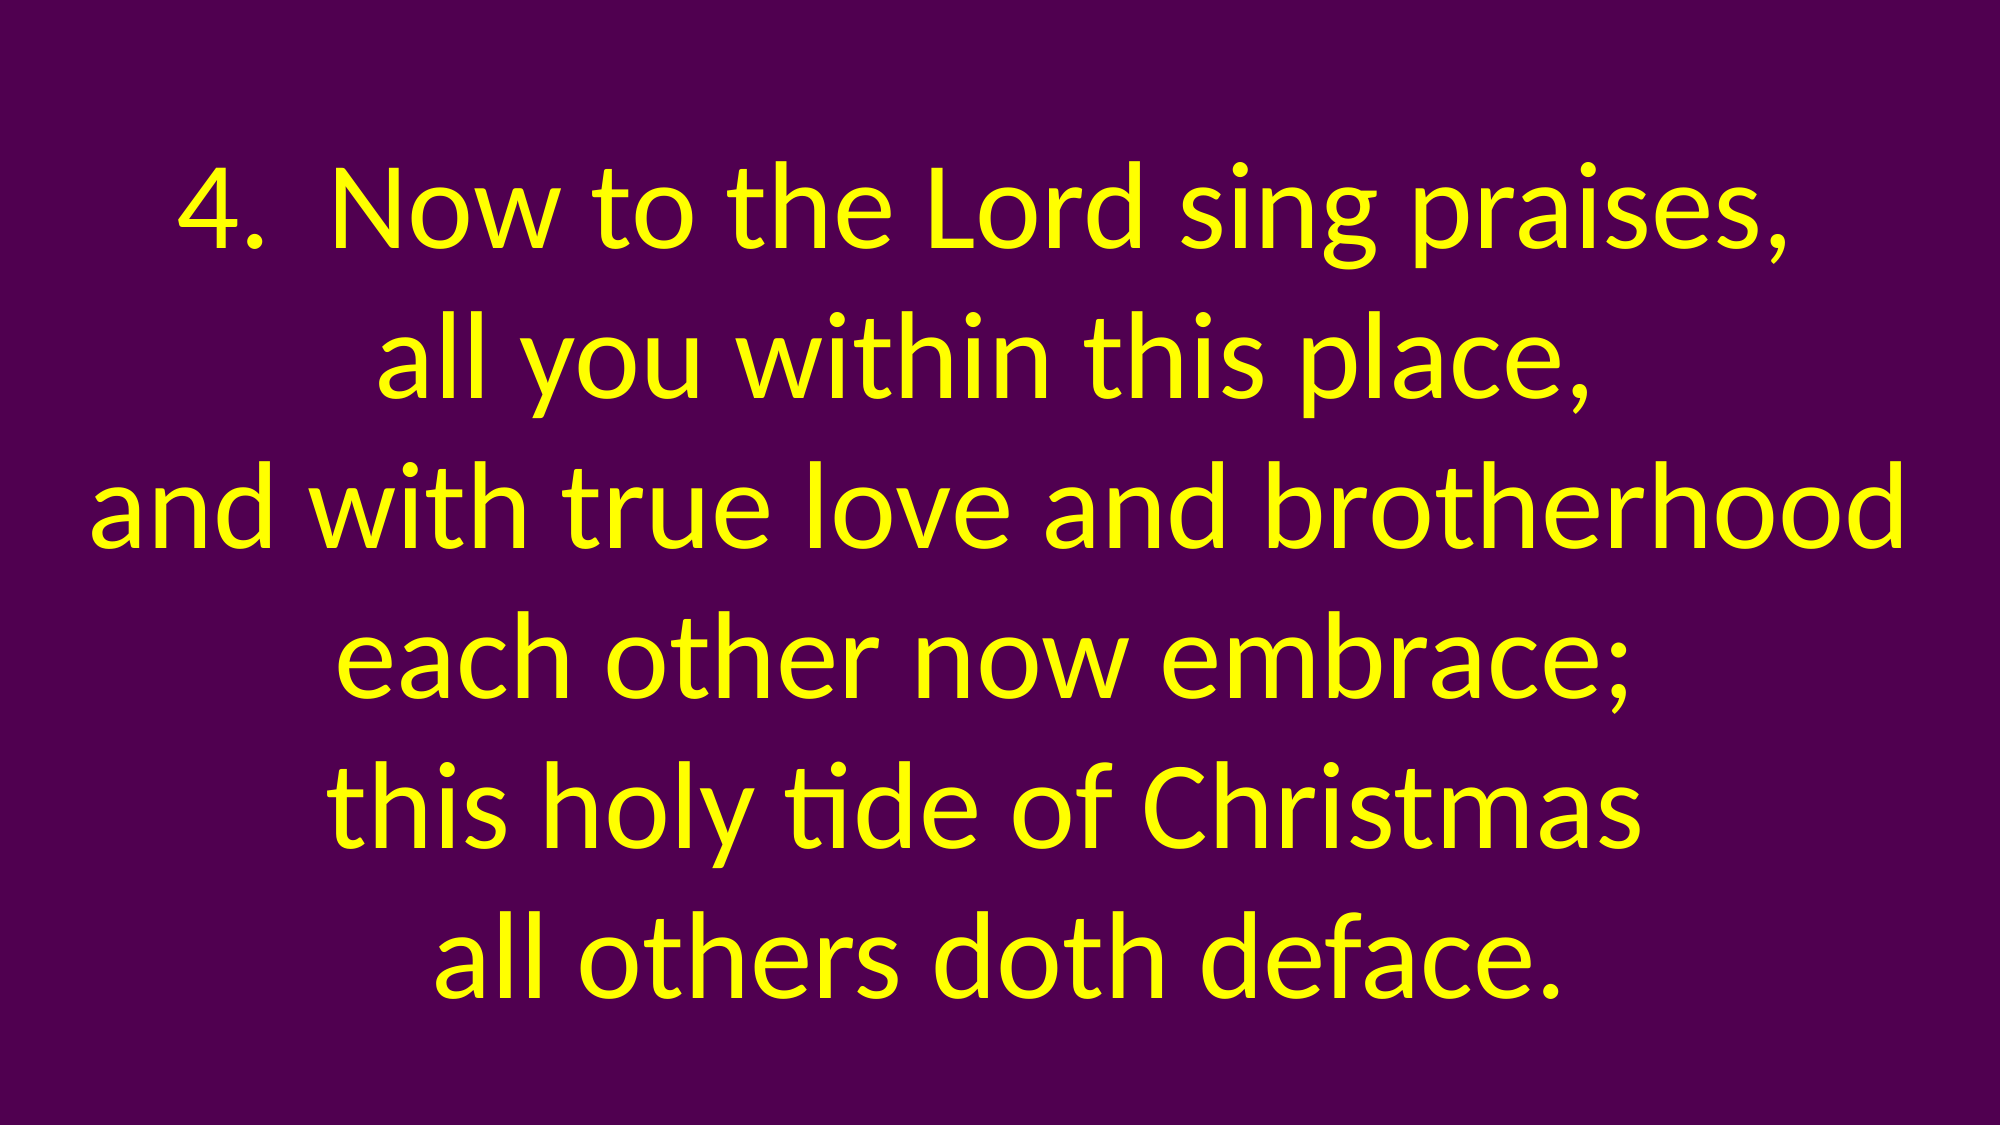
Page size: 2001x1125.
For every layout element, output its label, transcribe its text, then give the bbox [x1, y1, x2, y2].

text_box 4. Now to the Lord sing praises, all you within this place, and with true love and brotherhood each other now embrace; this holy tide of Christmas all others doth deface. [0, 116, 2000, 1032]
